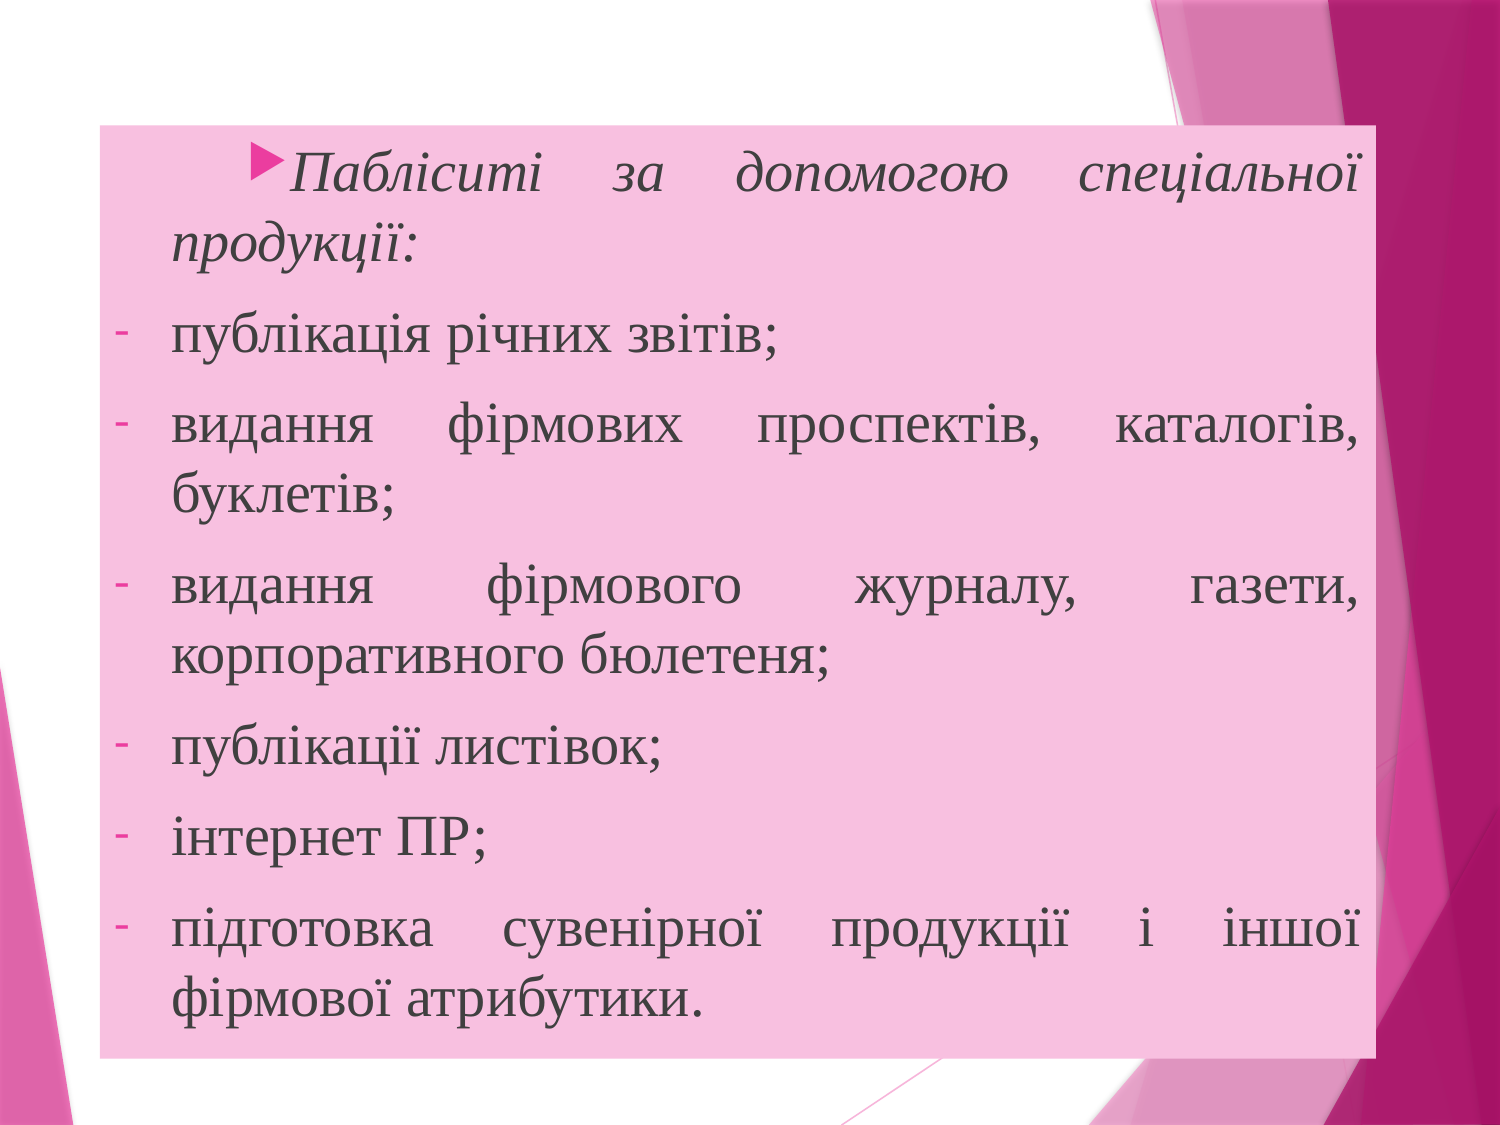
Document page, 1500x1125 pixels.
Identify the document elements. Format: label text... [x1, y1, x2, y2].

list Пабліситі за допомогою спеціальної продукції: публікація річних звітів; видання фірмових проспектів, каталогів, буклетів; видання фірмового журналу, газети, корпоративного бюлетеня; публікації листівок; інтернет ПР; підготовка сувенірної продукції і іншої фірмової атрибутики. [99, 125, 1376, 1059]
